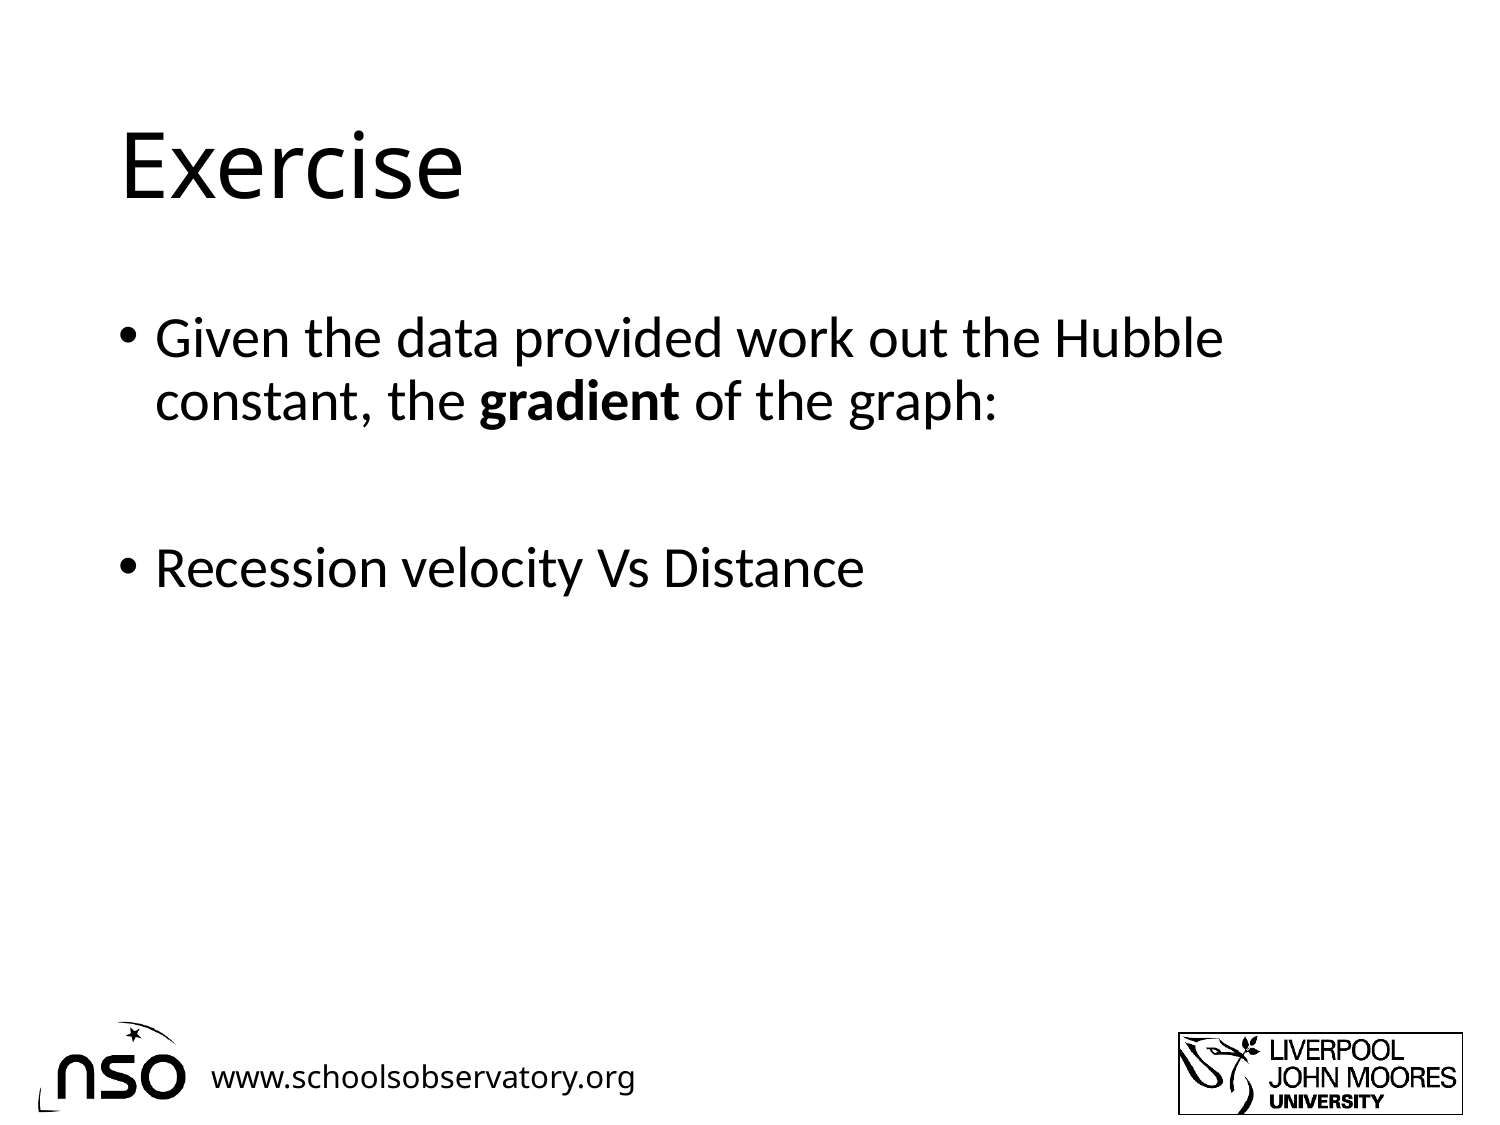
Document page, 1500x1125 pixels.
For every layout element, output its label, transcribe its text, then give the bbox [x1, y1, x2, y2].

title Exercise [103, 59, 1397, 278]
picture [33, 1019, 207, 1115]
picture [1178, 1032, 1463, 1115]
